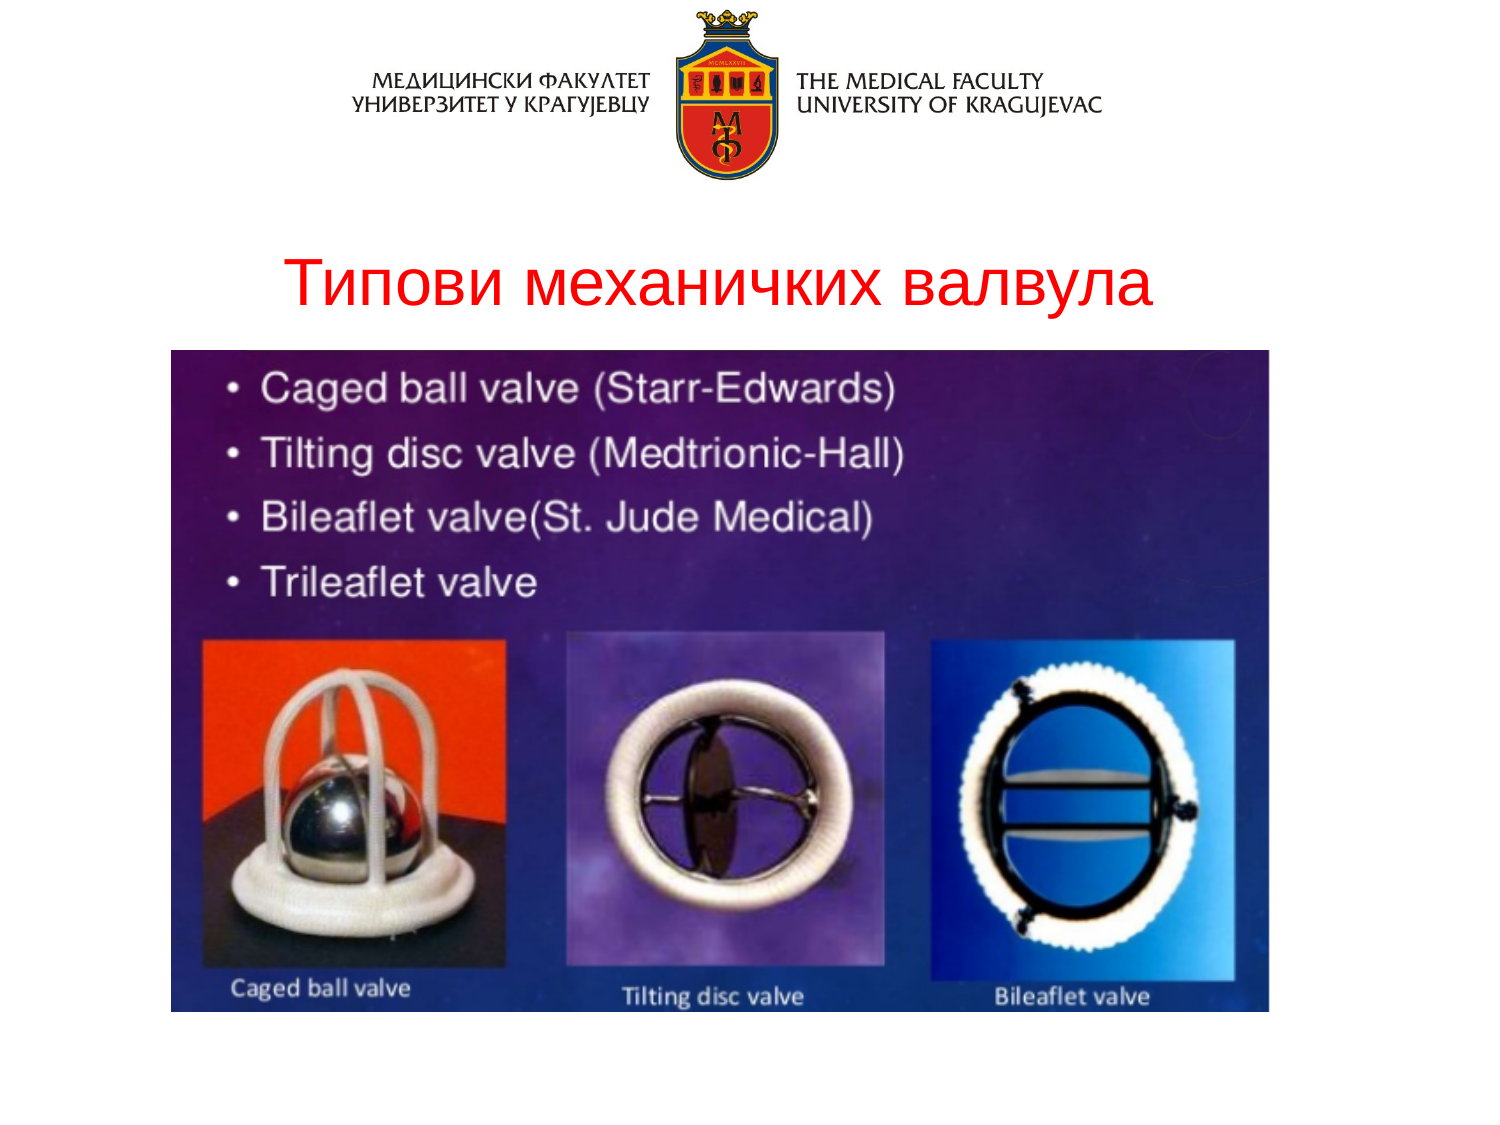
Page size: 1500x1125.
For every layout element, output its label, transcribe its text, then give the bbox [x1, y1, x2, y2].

text_box Типови механичких валвула [269, 231, 1170, 327]
picture [170, 349, 1271, 1012]
picture [328, 0, 1125, 191]
